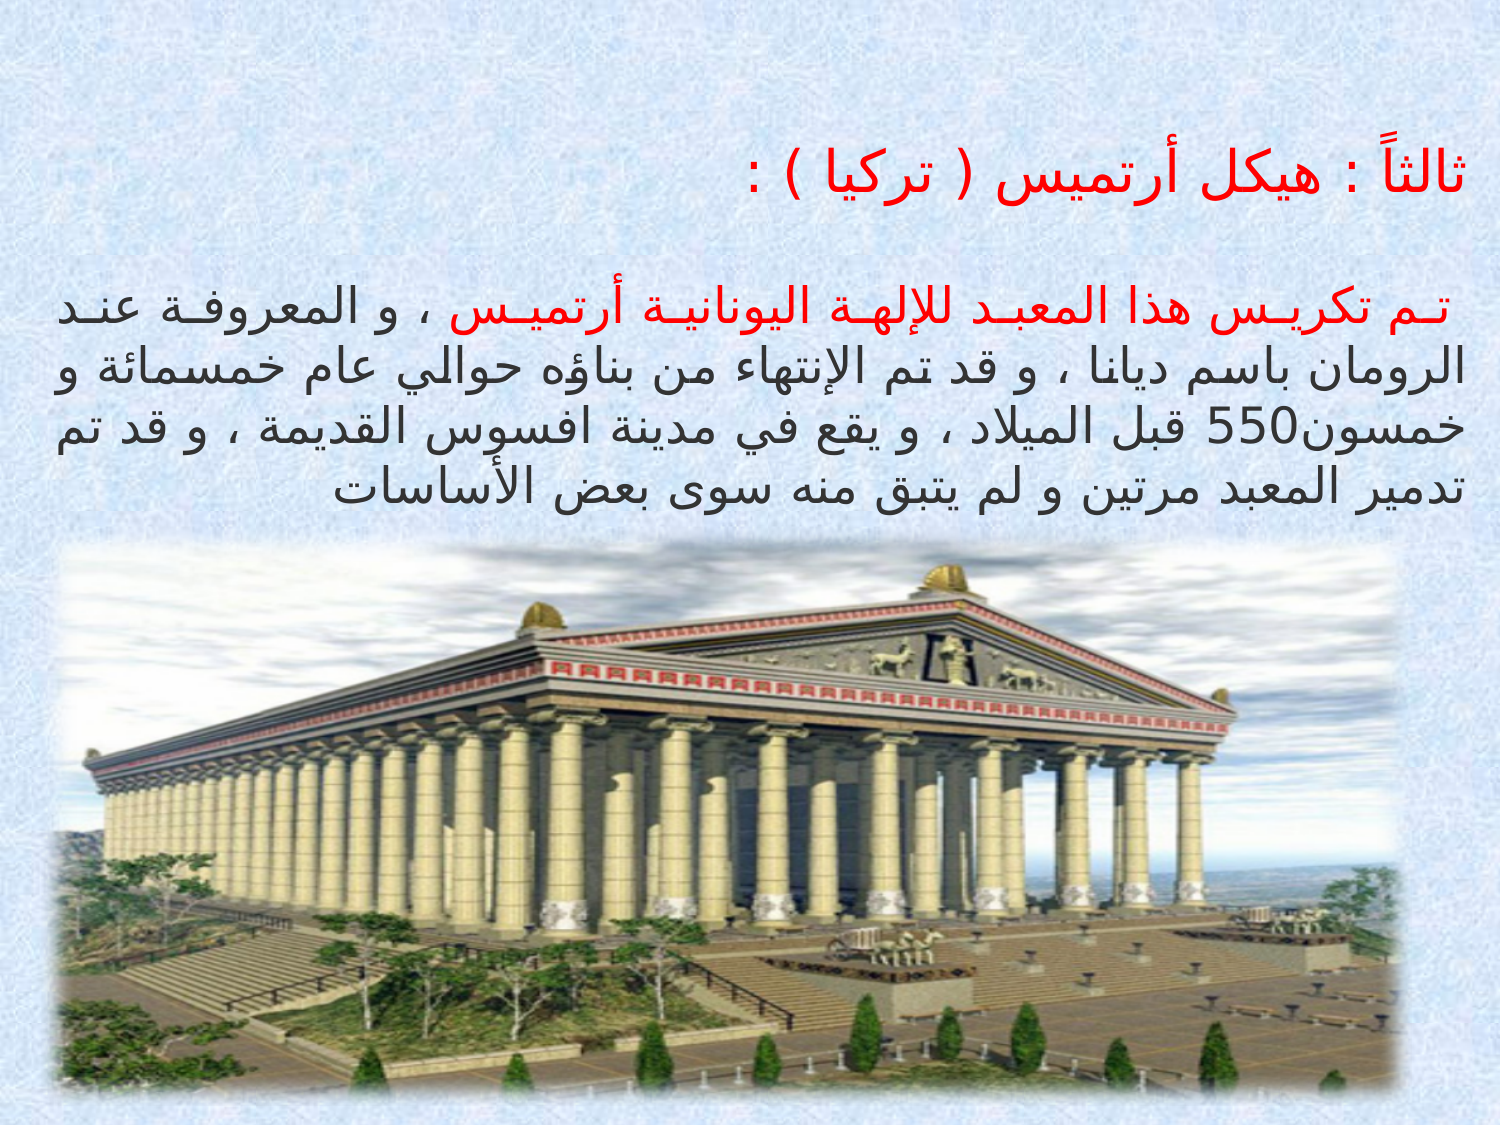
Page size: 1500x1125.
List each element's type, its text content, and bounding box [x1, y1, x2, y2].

text_box ثالثاً : هيكل أرتميس ( تركيا ) : تم تكريس هذا المعبد للإلهة اليونانية أرتميس ، و المعروفة عند الرومان باسم ديانا ، و قد تم الإنتهاء من بناؤه حوالي عام خمسمائة و خمسون550 قبل الميلاد ، و يقع في مدينة افسوس القديمة ، و قد تم تدمير المعبد مرتين و لم يتبق منه سوى بعض الأساسات [41, 66, 1483, 521]
picture [0, 0, 1500, 1125]
